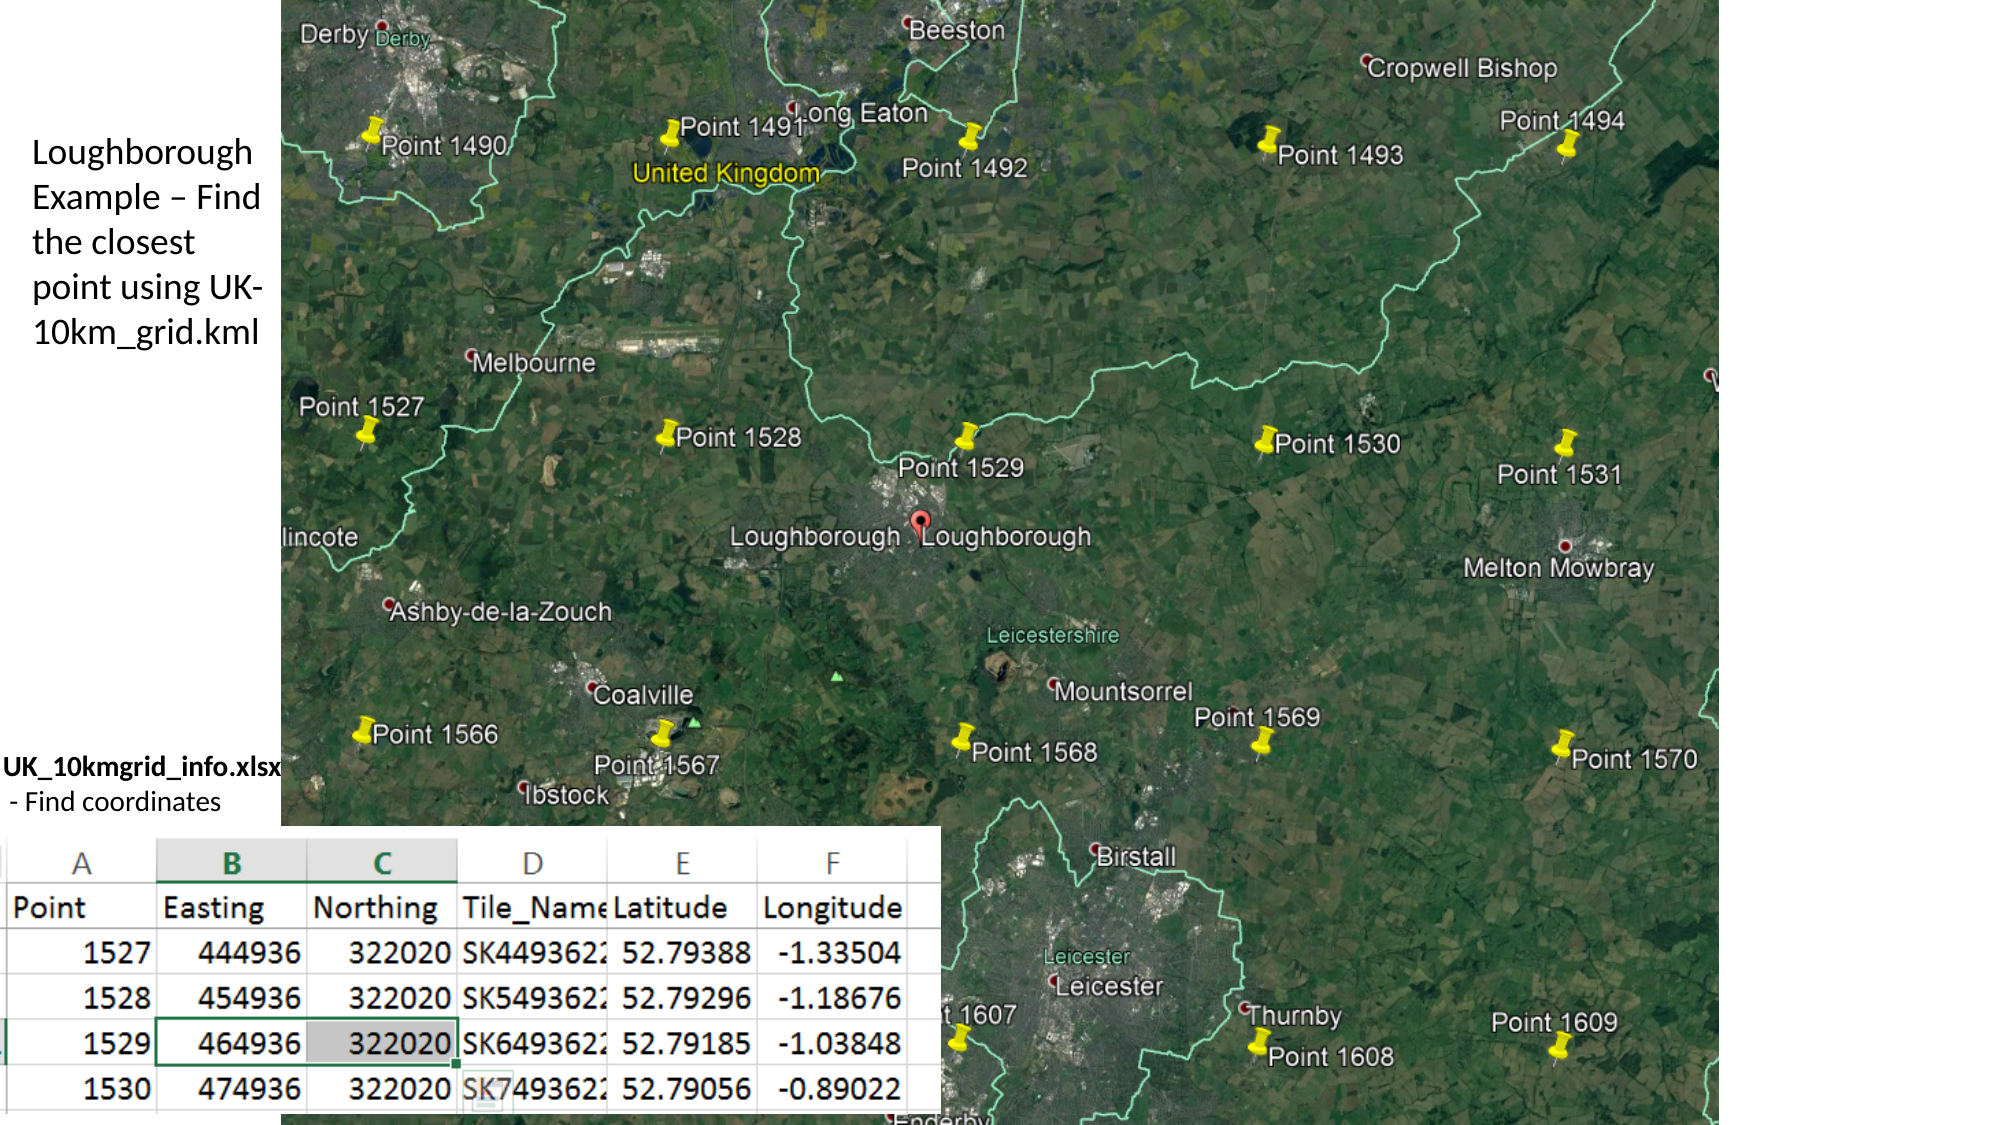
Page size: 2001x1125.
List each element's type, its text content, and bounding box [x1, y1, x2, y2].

text_box UK_10kmgrid_info.xlsx - Find coordinates [0, 740, 281, 825]
text_box Loughborough Example – Find the closest point using UK-10km_grid.kml [17, 119, 281, 360]
picture [0, 0, 1719, 1125]
